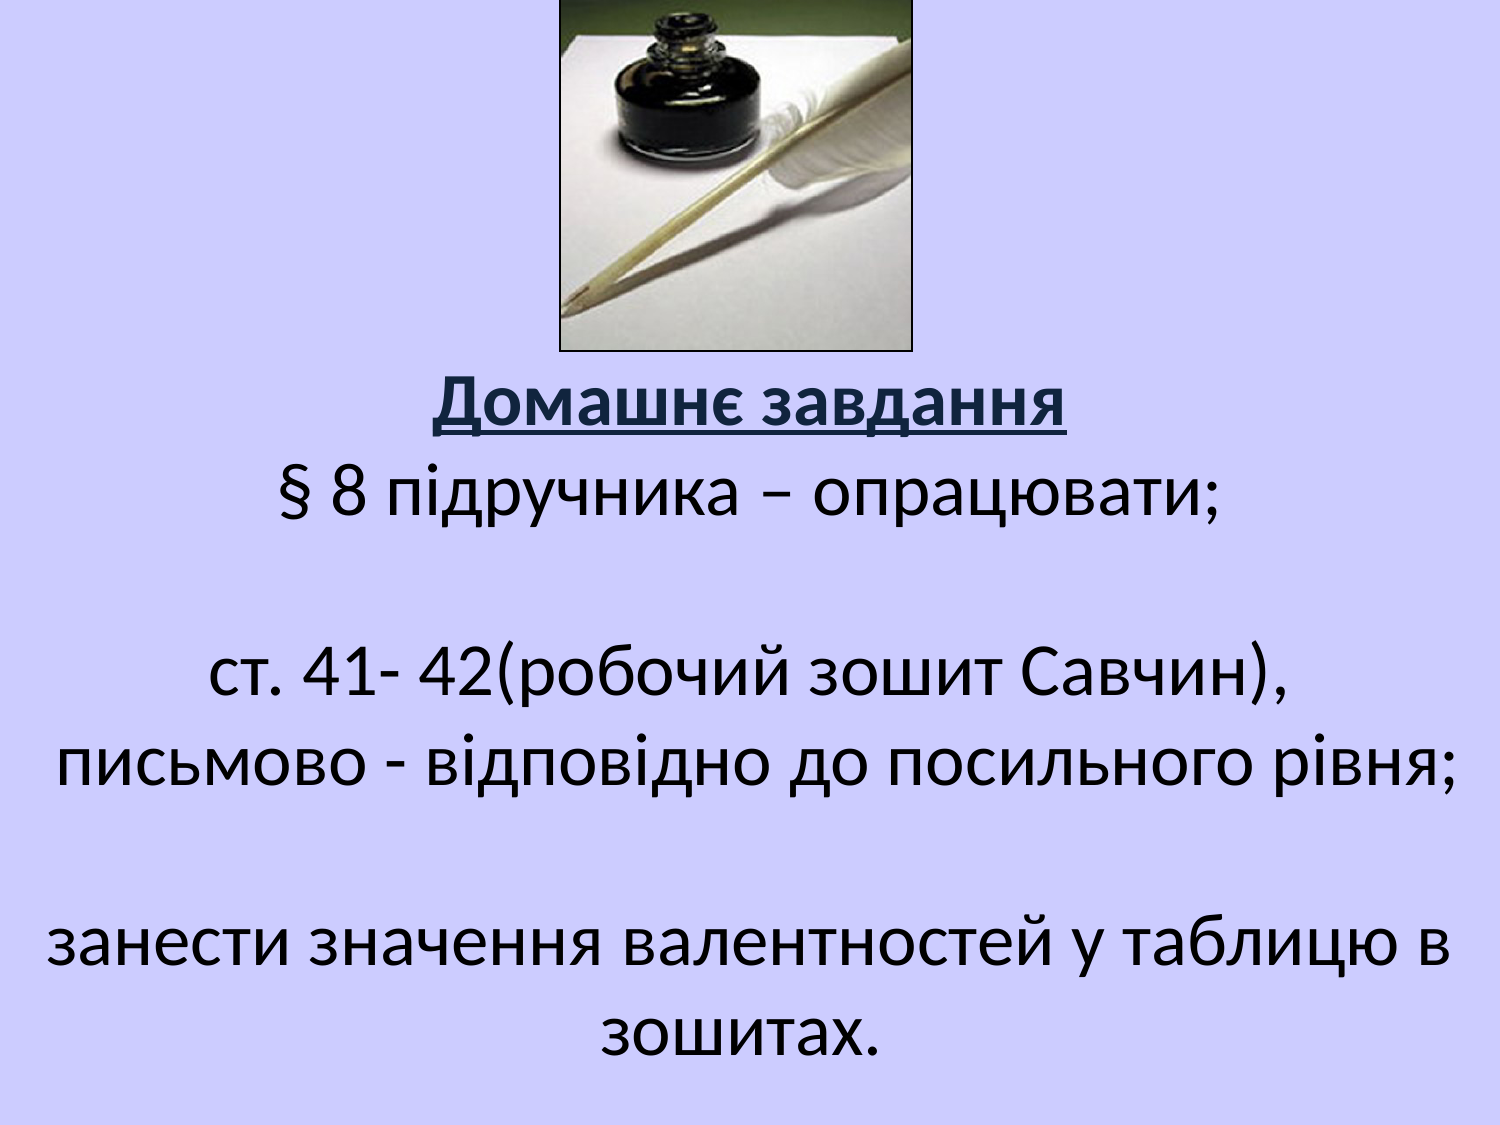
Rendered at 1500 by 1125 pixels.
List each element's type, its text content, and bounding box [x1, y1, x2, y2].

picture [560, 0, 912, 351]
title Домашнє завдання § 8 підручника – опрацювати; ст. 41- 42(робочий зошит Савчин), письмово - відповідно до посильного рівня; занести значення валентностей у таблицю в зошитах. [0, 515, 1500, 996]
